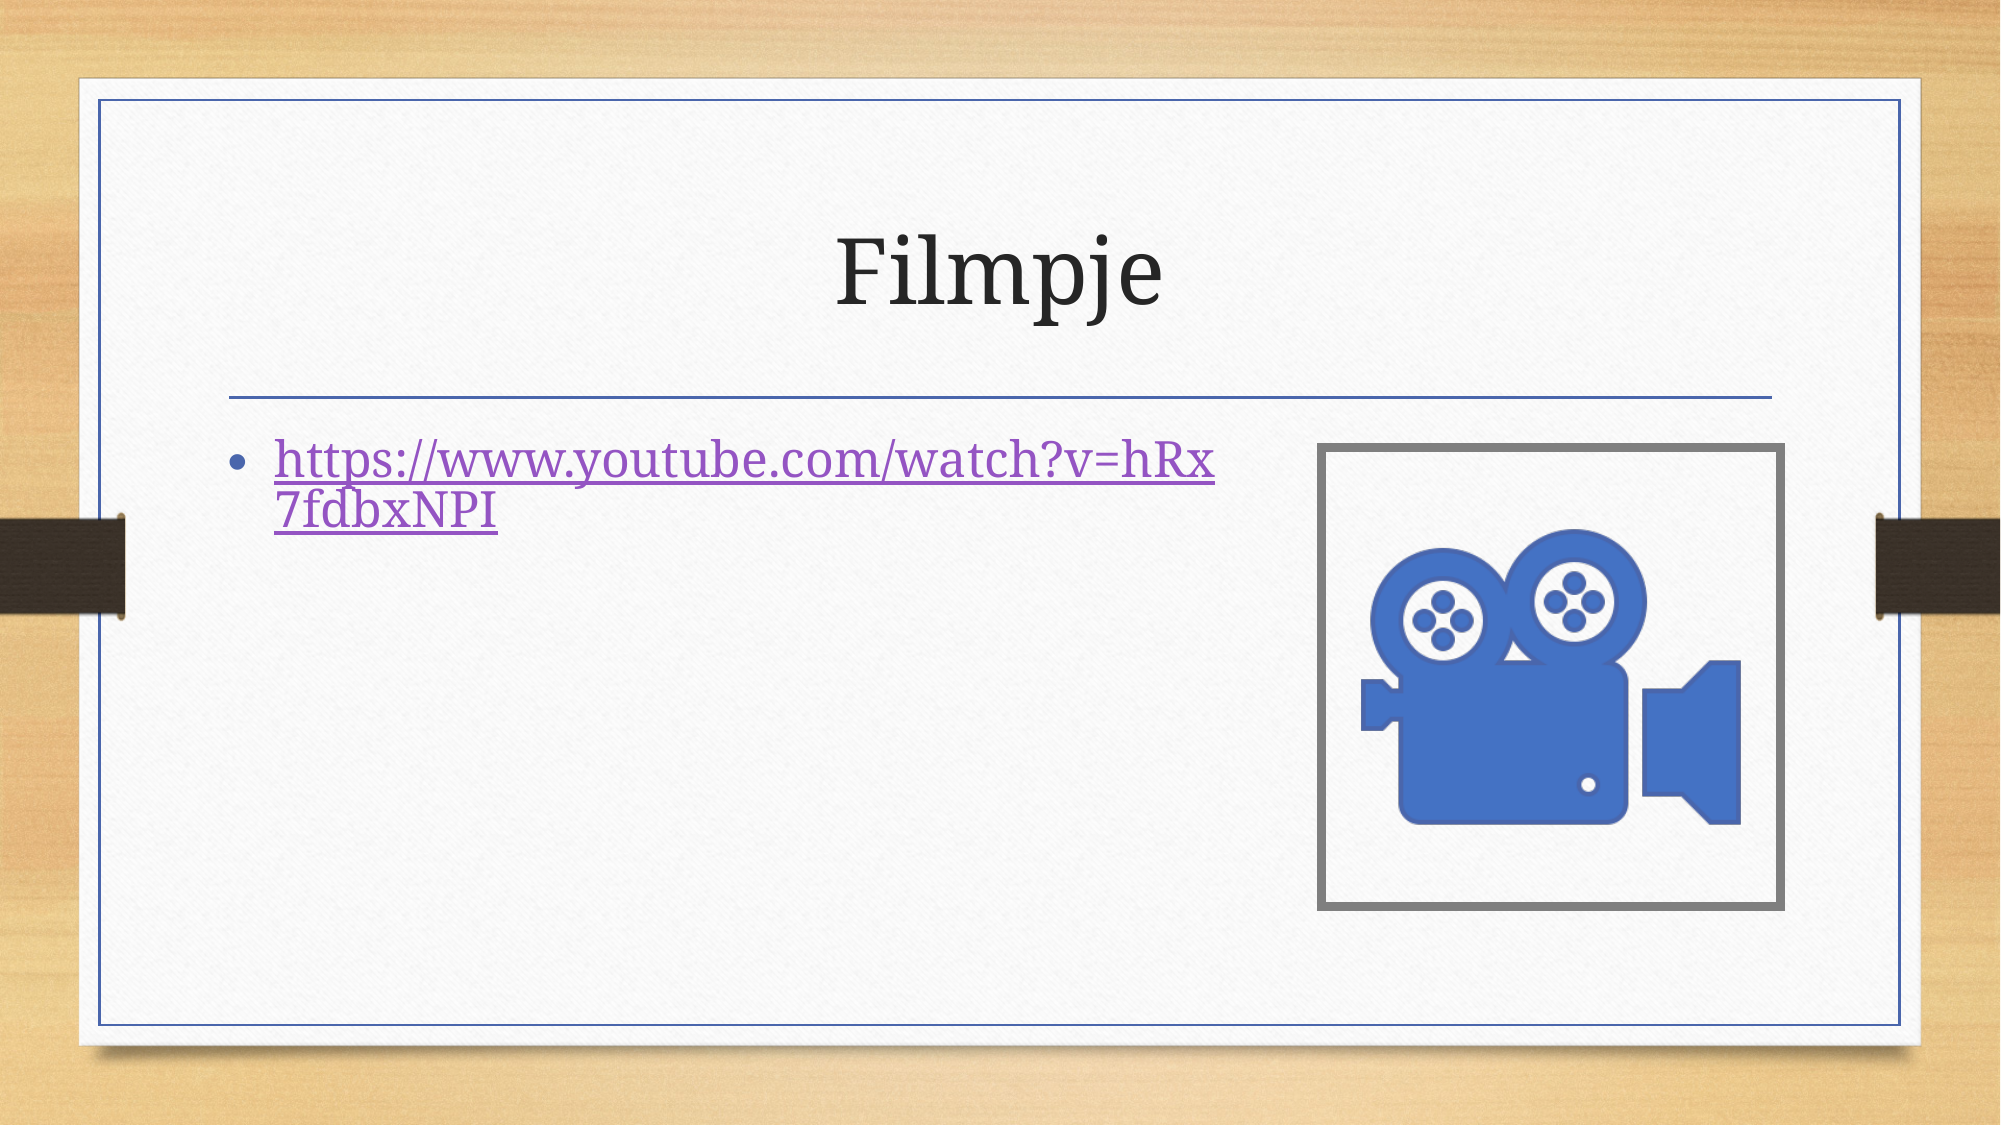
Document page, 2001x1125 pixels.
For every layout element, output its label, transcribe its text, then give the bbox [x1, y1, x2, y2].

picture [0, 0, 2001, 1125]
list https://www.youtube.com/watch?v=hRx7fdbxNPI [212, 419, 1239, 964]
title Filmpje [212, 161, 1788, 375]
